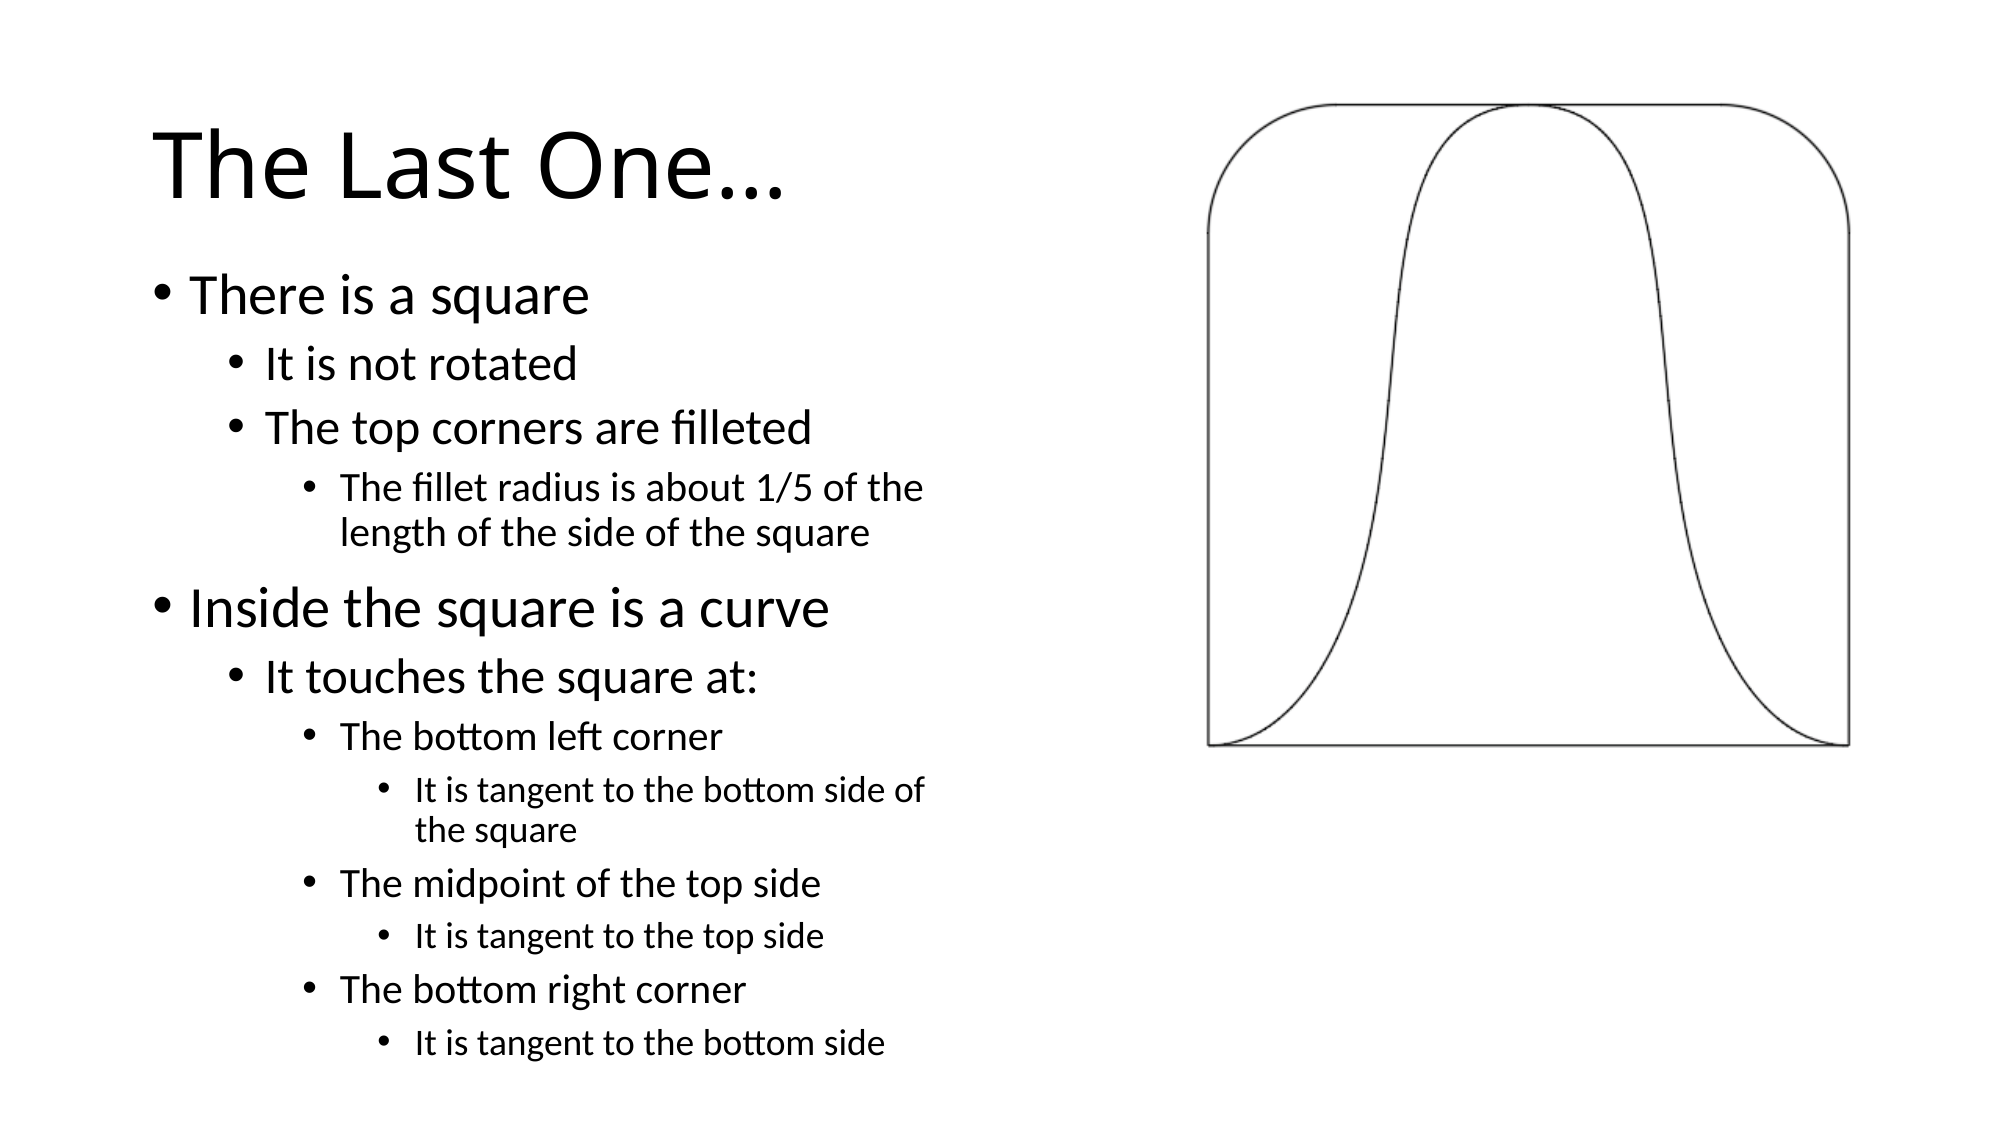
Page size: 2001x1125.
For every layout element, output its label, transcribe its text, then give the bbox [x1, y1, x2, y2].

picture [1193, 101, 1863, 765]
title The Last One… [137, 59, 1863, 278]
list There is a square It is not rotated The top corners are filleted The fillet radius is about 1/5 of the length of the side of the square Inside the square is a curve It touches the square at: The bottom left corner It is tangent to the bottom side of the square The midpoint of the top side It is tangent to the top side The bottom right corner It is tangent to the bottom side [137, 256, 990, 1076]
